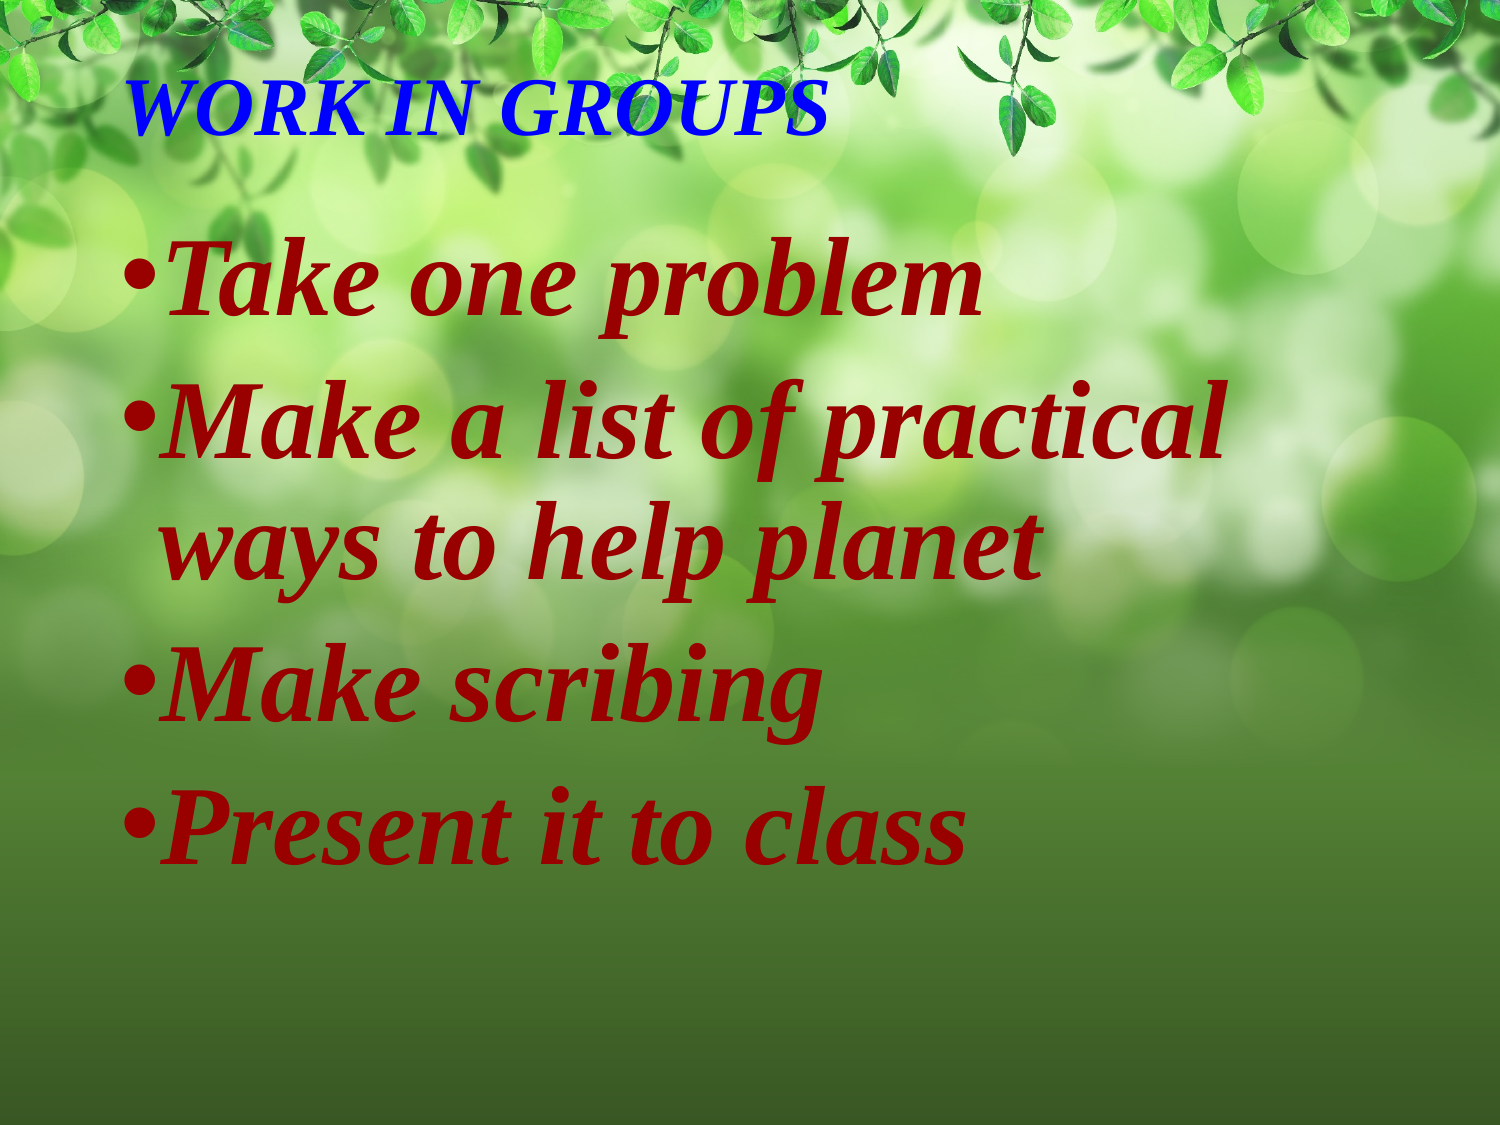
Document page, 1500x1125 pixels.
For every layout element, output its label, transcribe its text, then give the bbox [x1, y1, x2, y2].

title WORK IN GROUPS [105, 26, 1397, 191]
list Take one problem Make a list of practical ways to help planet Make scribing Present it to class [105, 211, 1397, 1014]
picture [0, 0, 1500, 563]
